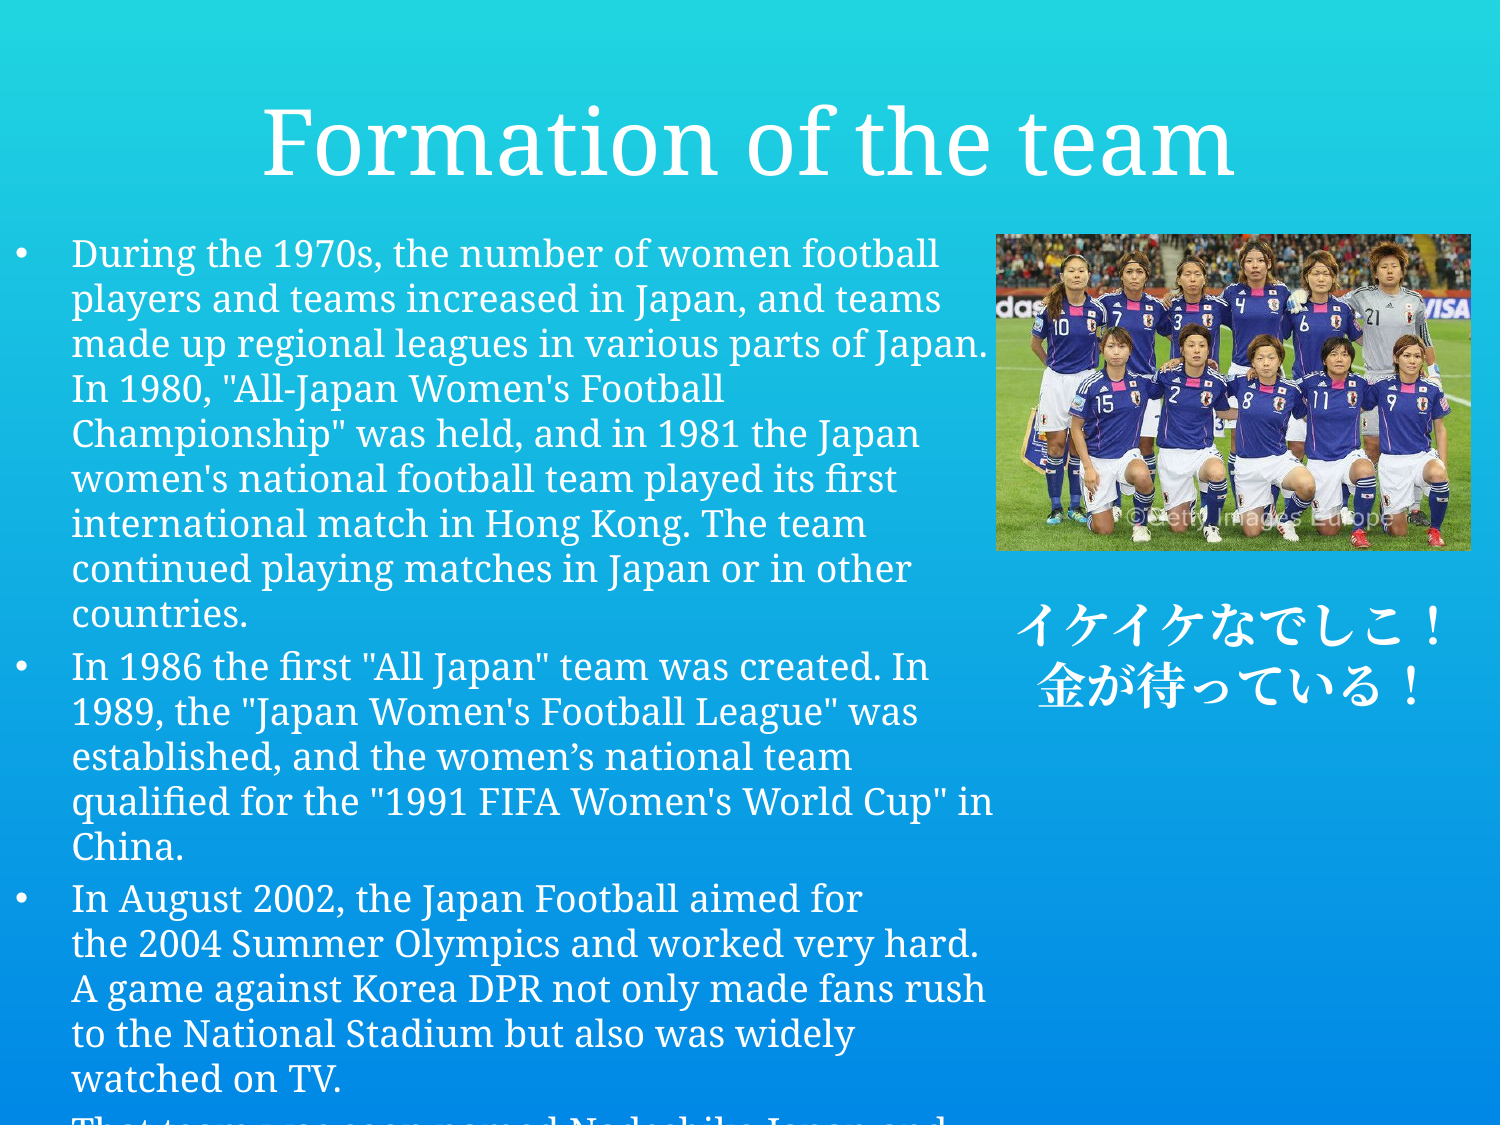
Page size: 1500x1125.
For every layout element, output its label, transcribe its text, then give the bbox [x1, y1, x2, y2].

title Formation of the team [75, 45, 1425, 232]
text_box イケイケなでしこ！ 金が待っている！ [972, 586, 1500, 722]
picture [995, 234, 1500, 550]
list During the 1970s, the number of women football players and teams increased in Japan, and teams made up regional leagues in various parts of Japan. In 1980, "All-Japan Women's Football Championship" was held, and in 1981 the Japan women's national football team played its first international match in Hong Kong. The team continued playing matches in Japan or in other countries. In 1986 the first "All Japan" team was created. In 1989, the "Japan Women's Football League" was established, and the women’s national team qualified for the "1991 FIFA Women's World Cup" in China. In August 2002, the Japan Football aimed for the 2004 Summer Olympics and worked very hard. A game against Korea DPR not only made fans rush to the National Stadium but also was widely watched on TV. That team was soon named Nadeshiko Japan and kept playing in World Cups and Olympics. That is Nadeshiko Japan. [0, 222, 1020, 1079]
